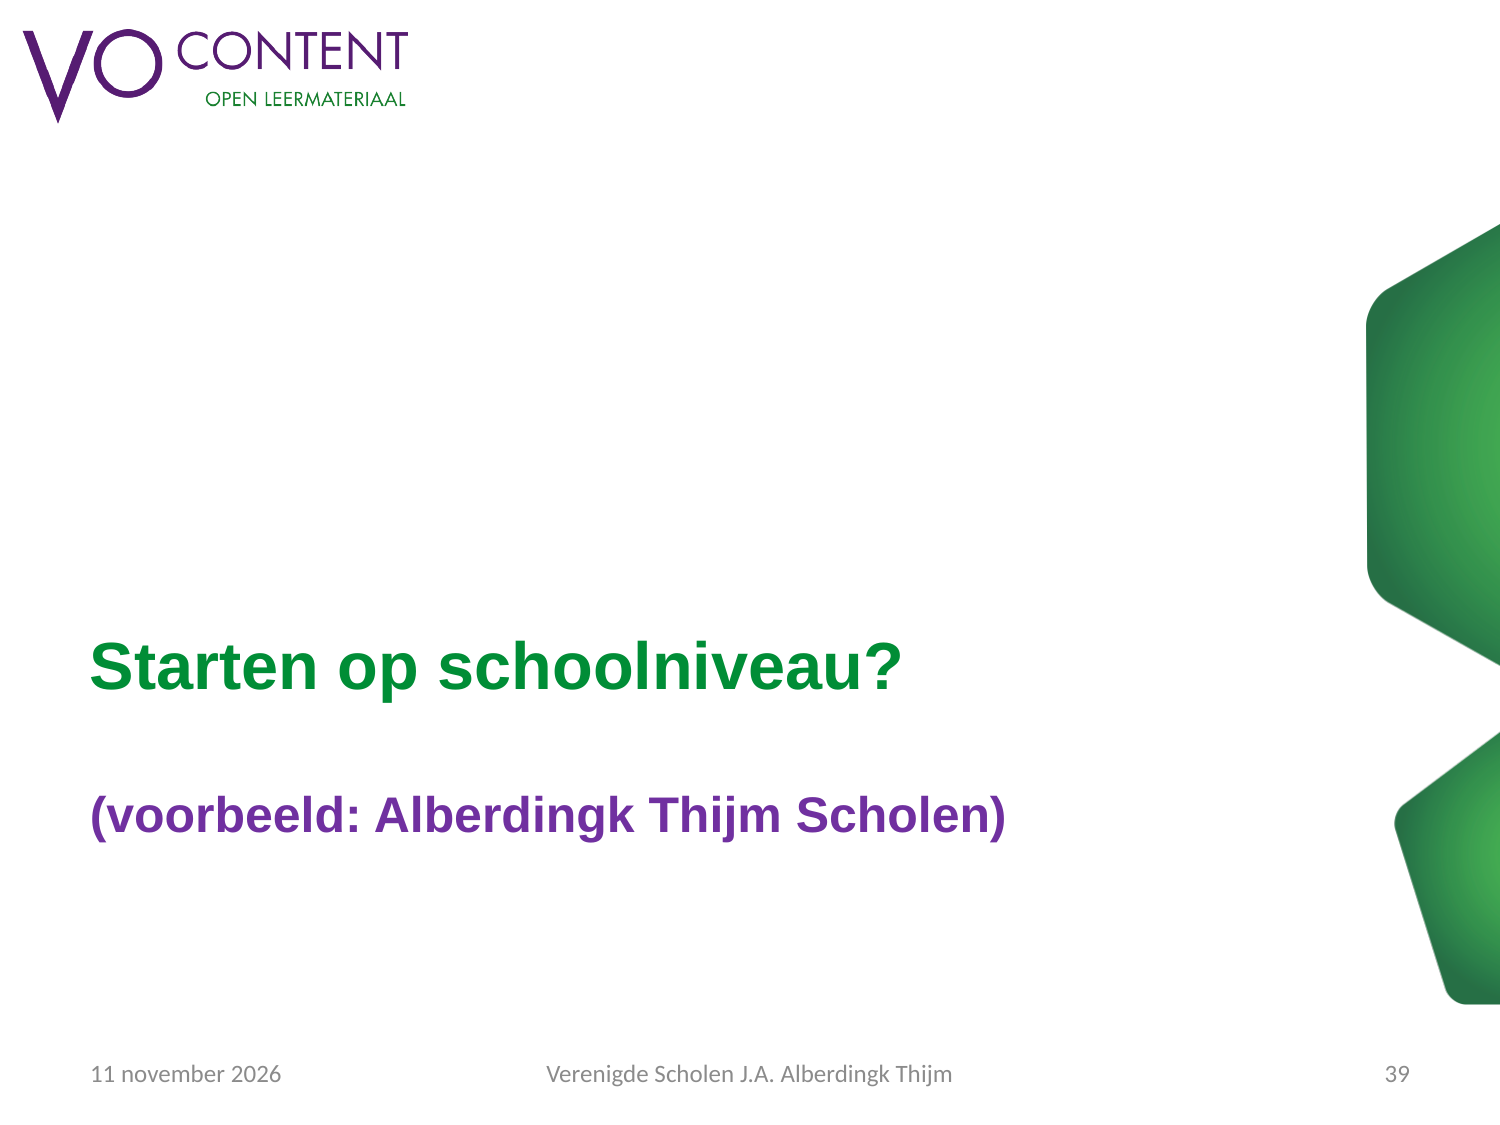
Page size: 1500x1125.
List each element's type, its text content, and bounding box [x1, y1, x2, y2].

picture [1366, 222, 1500, 1005]
footer Verenigde Scholen J.A. Alberdingk Thijm [512, 1042, 988, 1103]
list Starten op schoolniveau? (voorbeeld: Alberdingk Thijm Scholen) [75, 615, 1239, 947]
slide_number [75, 1042, 425, 1103]
slide_number 39 [1074, 1042, 1425, 1103]
picture [22, 29, 408, 124]
